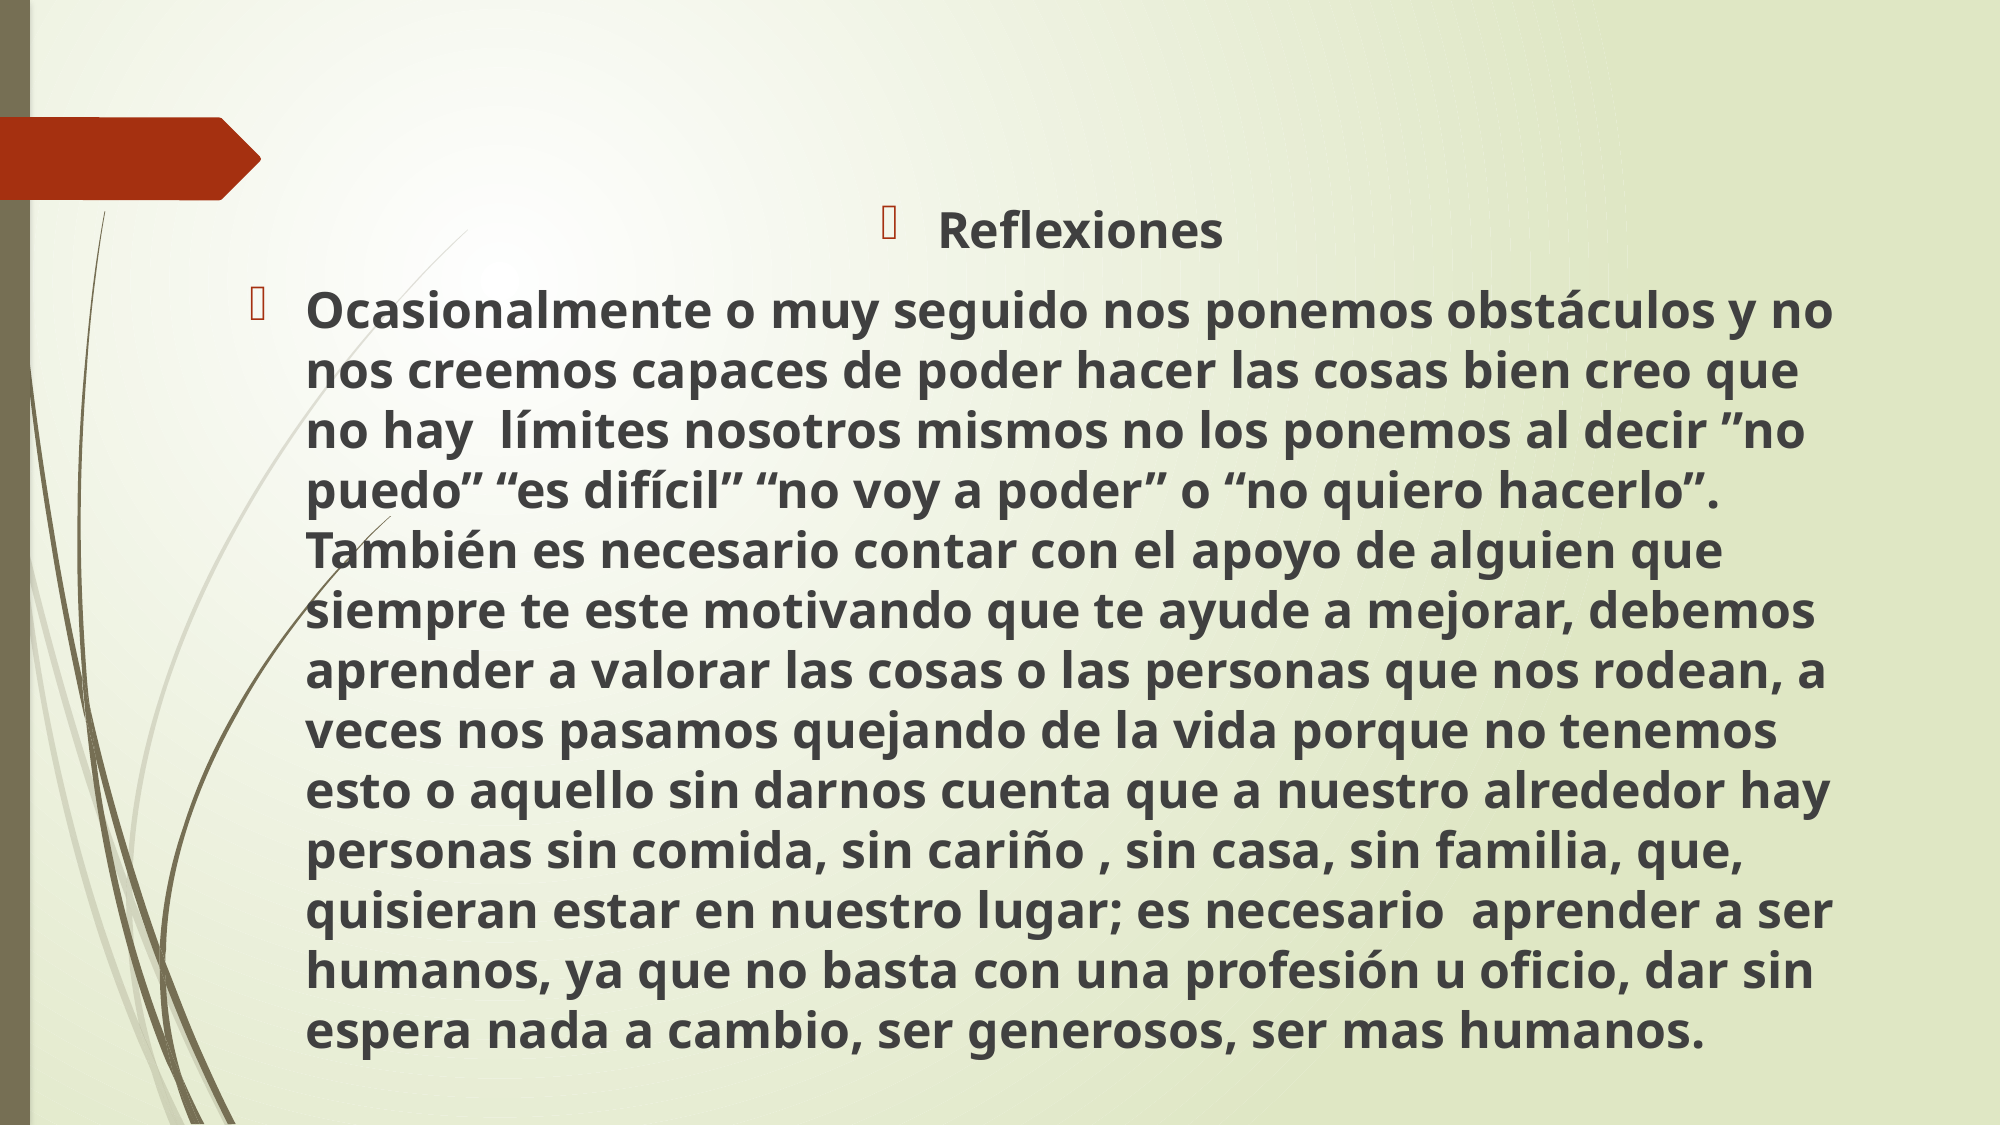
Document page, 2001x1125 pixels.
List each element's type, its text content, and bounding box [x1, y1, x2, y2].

list Reflexiones Ocasionalmente o muy seguido nos ponemos obstáculos y no nos creemos capaces de poder hacer las cosas bien creo que no hay límites nosotros mismos no los ponemos al decir ”no puedo” “es difícil” “no voy a poder” o “no quiero hacerlo”. También es necesario contar con el apoyo de alguien que siempre te este motivando que te ayude a mejorar, debemos aprender a valorar las cosas o las personas que nos rodean, a veces nos pasamos quejando de la vida porque no tenemos esto o aquello sin darnos cuenta que a nuestro alrededor hay personas sin comida, sin cariño , sin casa, sin familia, que, quisieran estar en nuestro lugar; es necesario aprender a ser humanos, ya que no basta con una profesión u oficio, dar sin espera nada a cambio, ser generosos, ser mas humanos. [234, 190, 1885, 1067]
